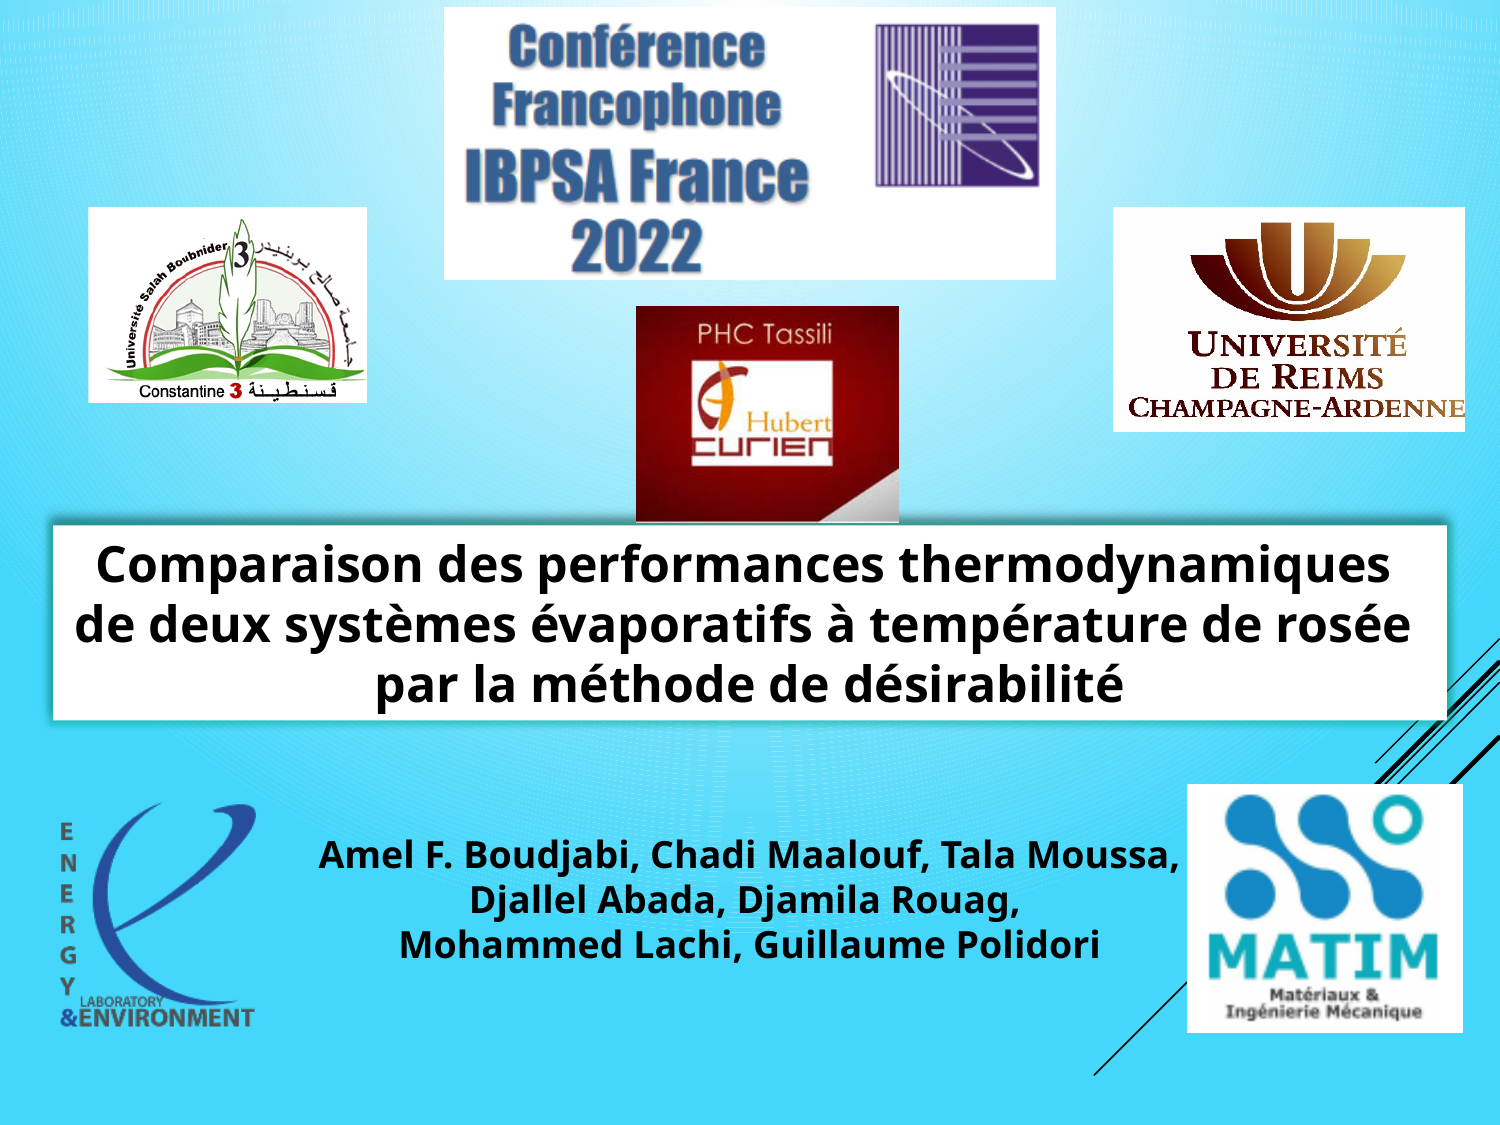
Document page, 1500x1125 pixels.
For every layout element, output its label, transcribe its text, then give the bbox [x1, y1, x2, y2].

picture [1112, 207, 1466, 433]
text_box Amel F. Boudjabi, Chadi Maalouf, Tala Moussa, Djallel Abada, Djamila Rouag, Mohammed Lachi, Guillaume Polidori [295, 823, 1187, 974]
picture [443, 7, 1056, 280]
picture [60, 802, 260, 1033]
text_box Comparaison des performances thermodynamiques de deux systèmes évaporatifs à température de rosée par la méthode de désirabilité [52, 524, 1448, 721]
picture [88, 207, 367, 403]
picture [1187, 784, 1463, 1033]
picture [636, 306, 900, 524]
